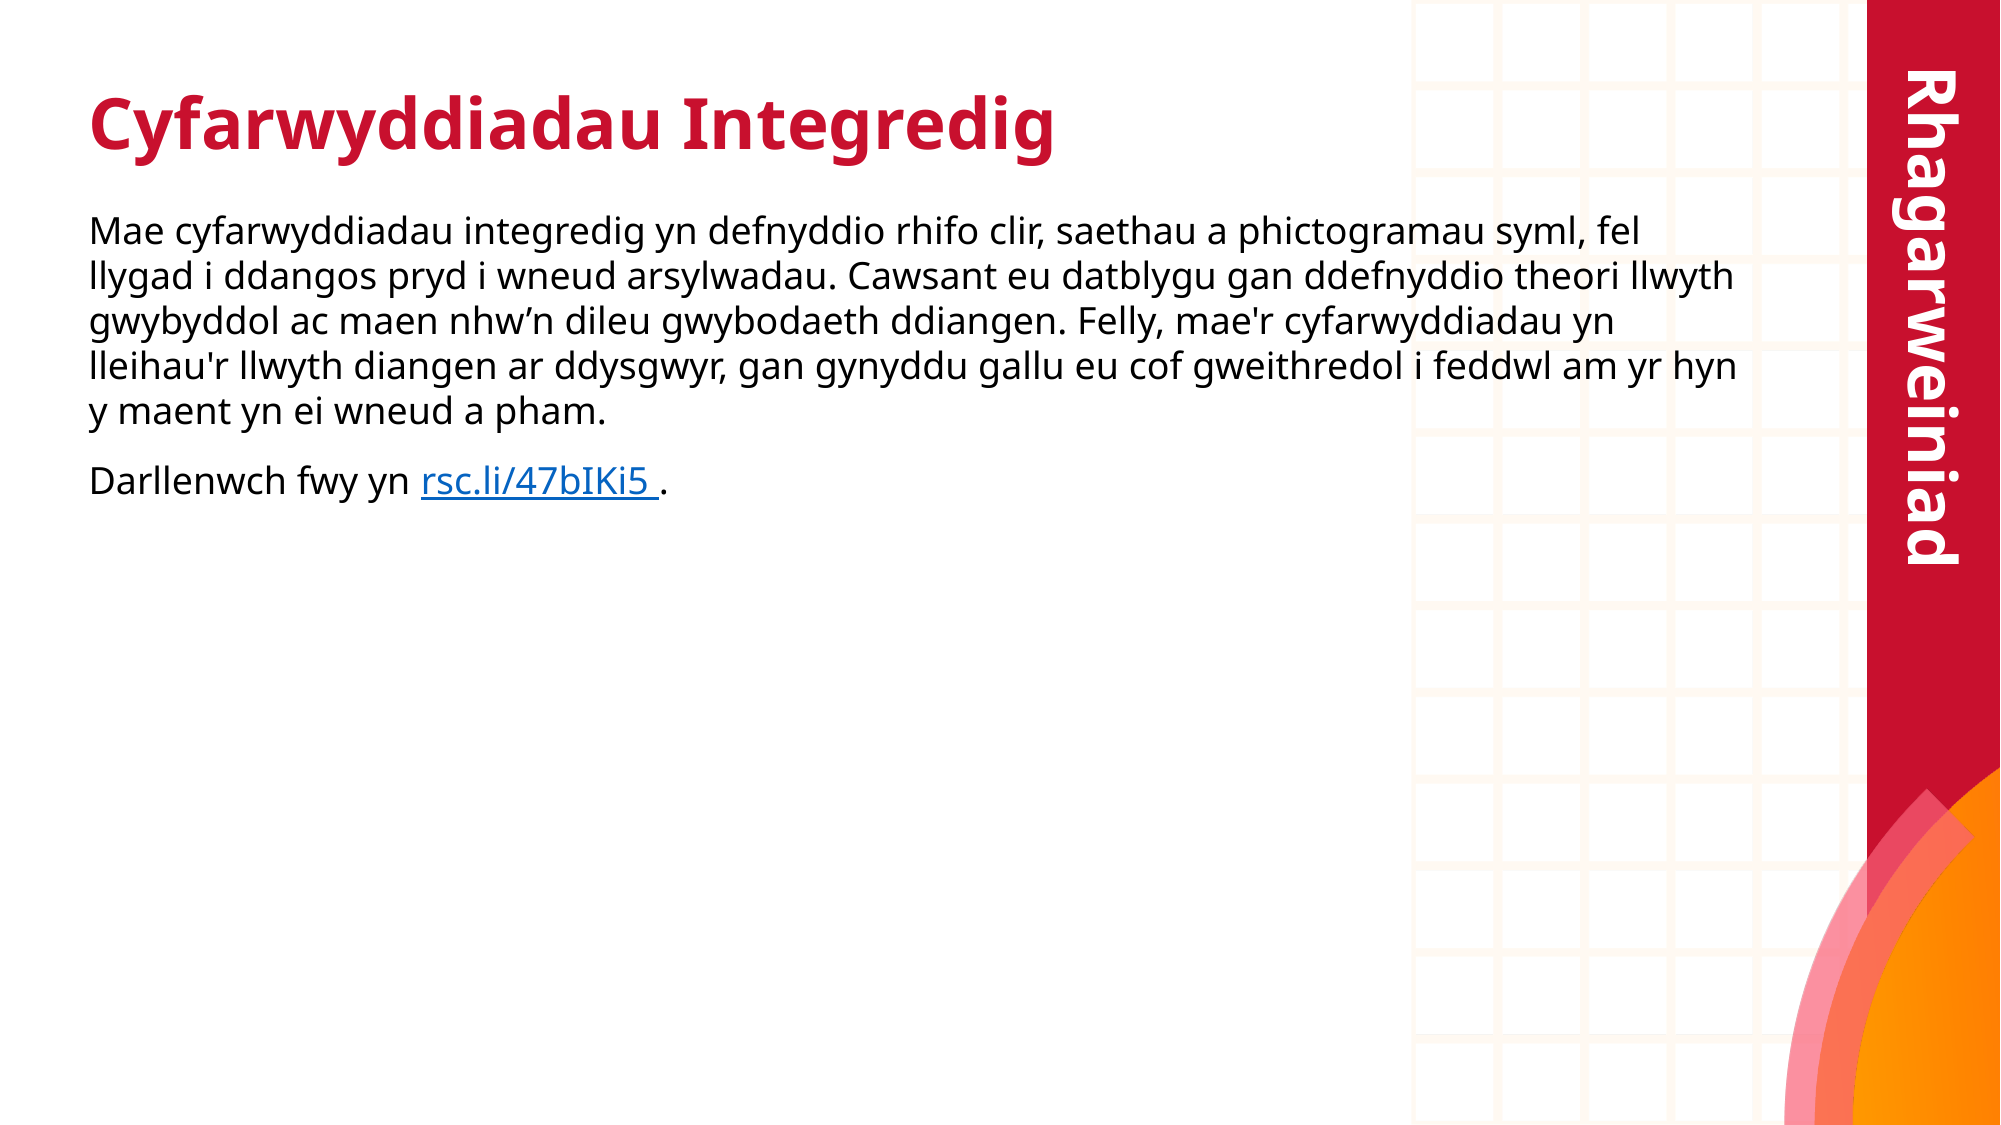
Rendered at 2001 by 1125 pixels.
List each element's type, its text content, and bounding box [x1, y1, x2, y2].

list Mae cyfarwyddiadau integredig yn defnyddio rhifo clir, saethau a phictogramau syml, fel llygad i ddangos pryd i wneud arsylwadau. Cawsant eu datblygu gan ddefnyddio theori llwyth gwybyddol ac maen nhw’n dileu gwybodaeth ddiangen. Felly, mae'r cyfarwyddiadau yn lleihau'r llwyth diangen ar ddysgwyr, gan gynyddu gallu eu cof gweithredol i feddwl am yr hyn y maent yn ei wneud a pham. Darllenwch fwy yn rsc.li/47bIKi5 . [88, 206, 1743, 1034]
title Cyfarwyddiadau Integredig [88, 88, 1743, 161]
picture [1411, 0, 2000, 1125]
text_box Rhagarweiniad [1887, 50, 1983, 717]
